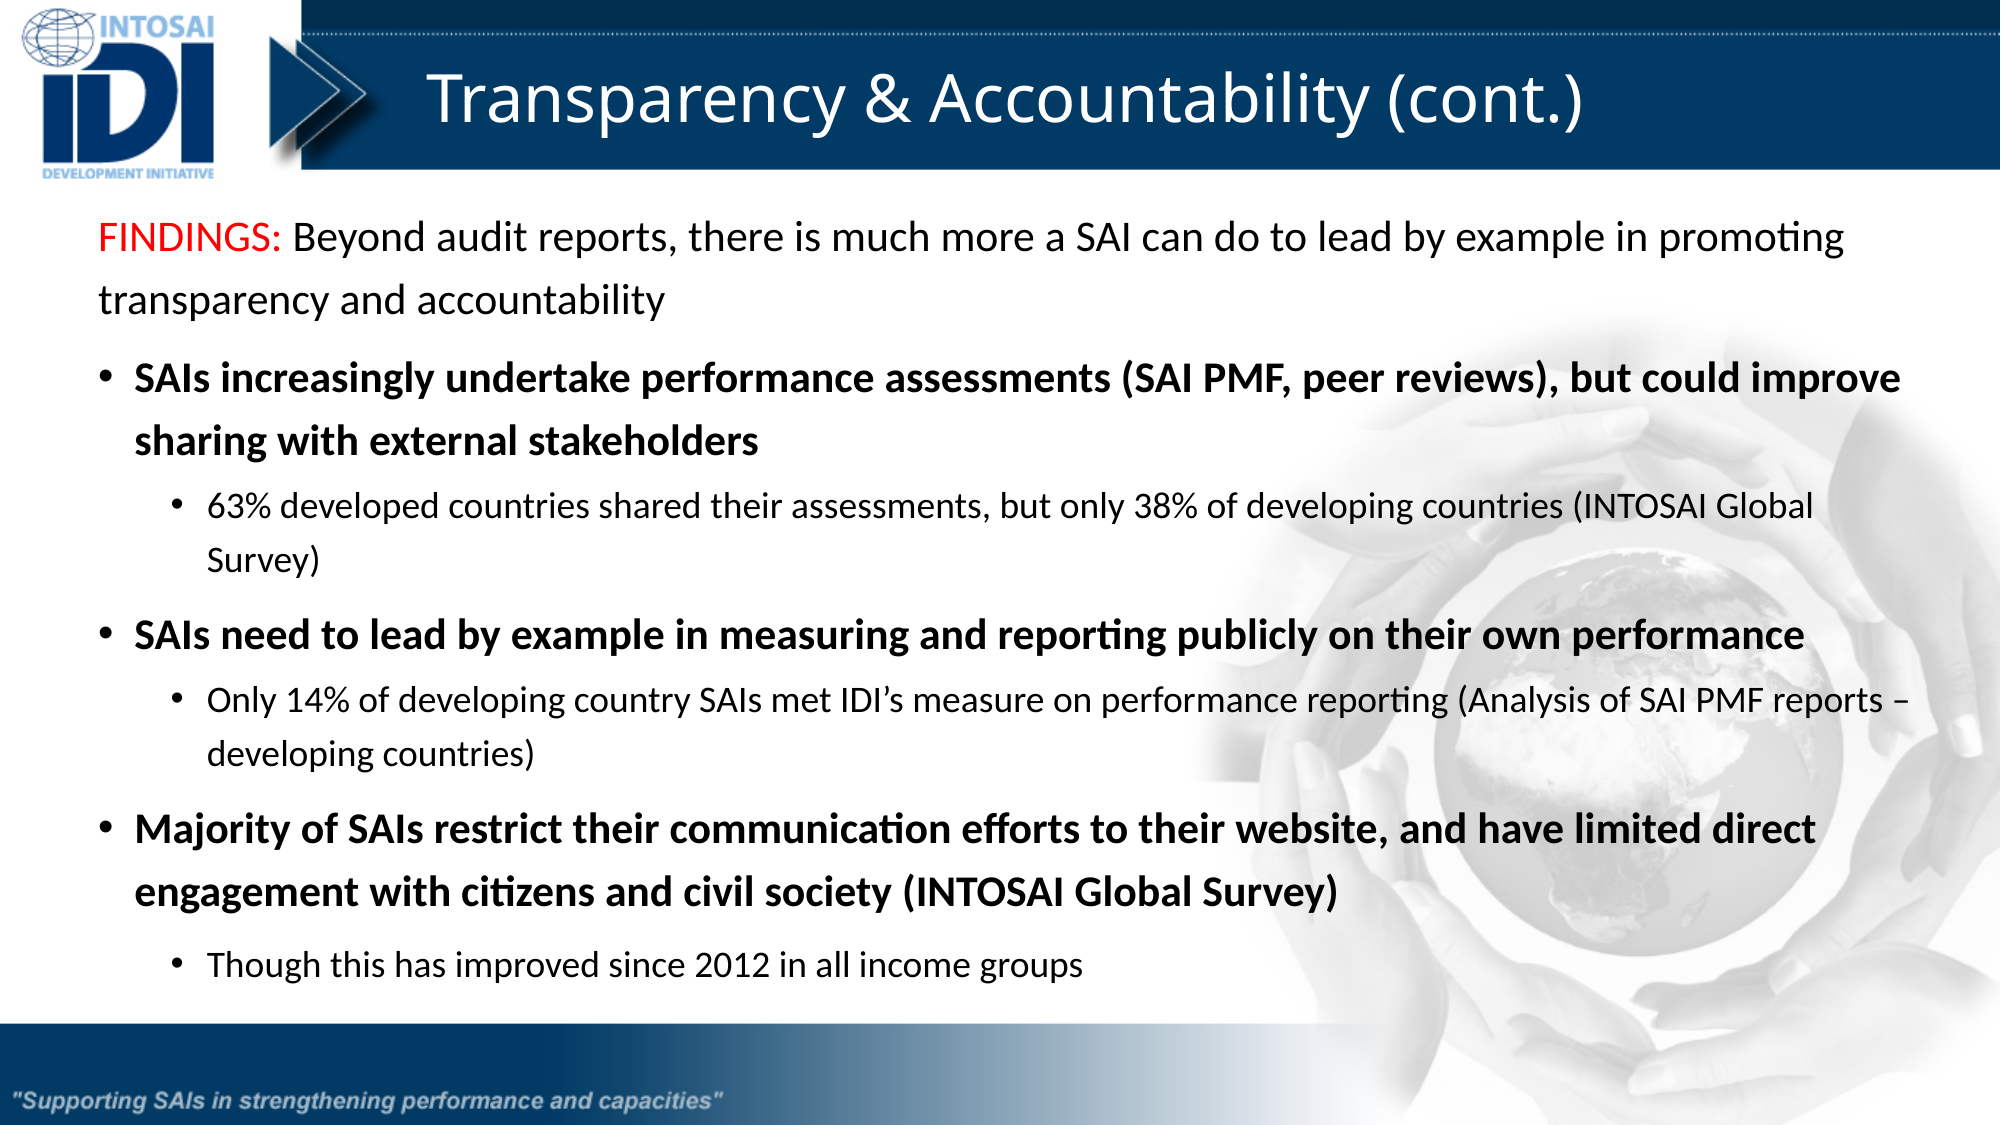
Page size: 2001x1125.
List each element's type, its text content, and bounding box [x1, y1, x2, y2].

list FINDINGS: Beyond audit reports, there is much more a SAI can do to lead by example in promoting transparency and accountability SAIs increasingly undertake performance assessments (SAI PMF, peer reviews), but could improve sharing with external stakeholders 63% developed countries shared their assessments, but only 38% of developing countries (INTOSAI Global Survey) SAIs need to lead by example in measuring and reporting publicly on their own performance Only 14% of developing country SAIs met IDI’s measure on performance reporting (Analysis of SAI PMF reports – developing countries) Majority of SAIs restrict their communication efforts to their website, and have limited direct engagement with citizens and civil society (INTOSAI Global Survey) Though this has improved since 2012 in all income groups [83, 190, 1934, 1010]
picture [0, 0, 2000, 1125]
title Transparency & Accountability (cont.) [411, 30, 1969, 171]
